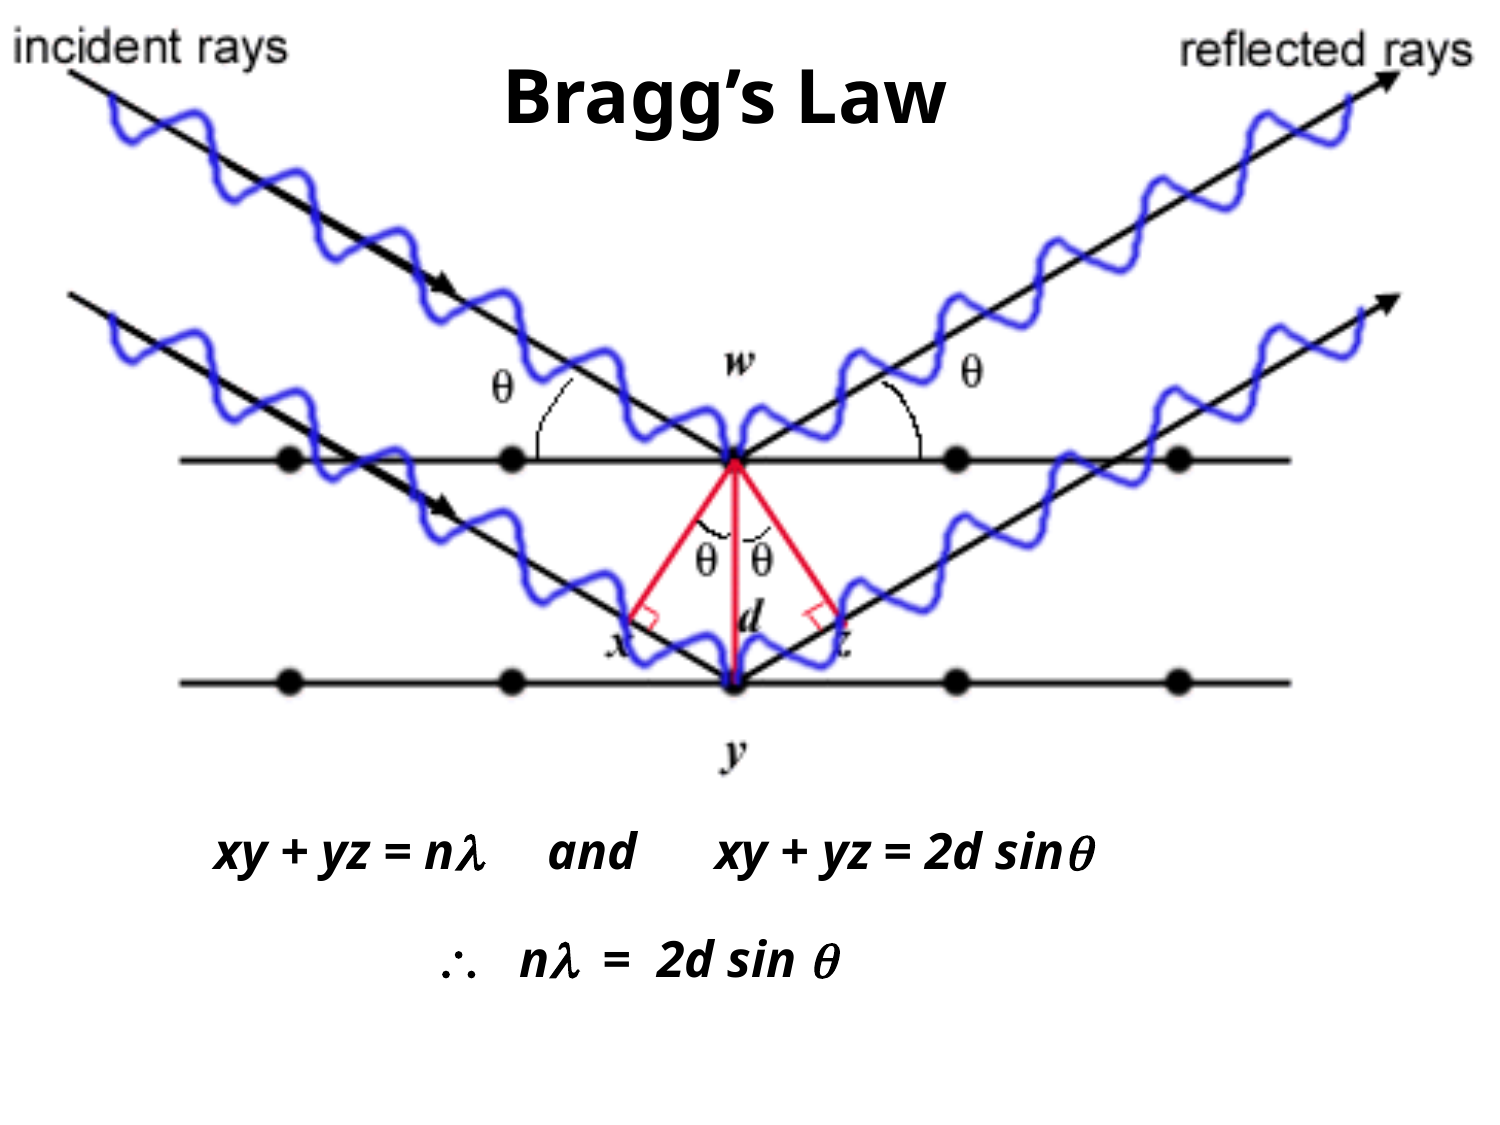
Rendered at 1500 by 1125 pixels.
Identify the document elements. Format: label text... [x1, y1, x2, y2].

picture [0, 0, 1500, 803]
text_box xy + yz = n and xy + yz = 2d sin [199, 812, 1338, 888]
text_box  n = 2d sin  [422, 920, 1000, 995]
